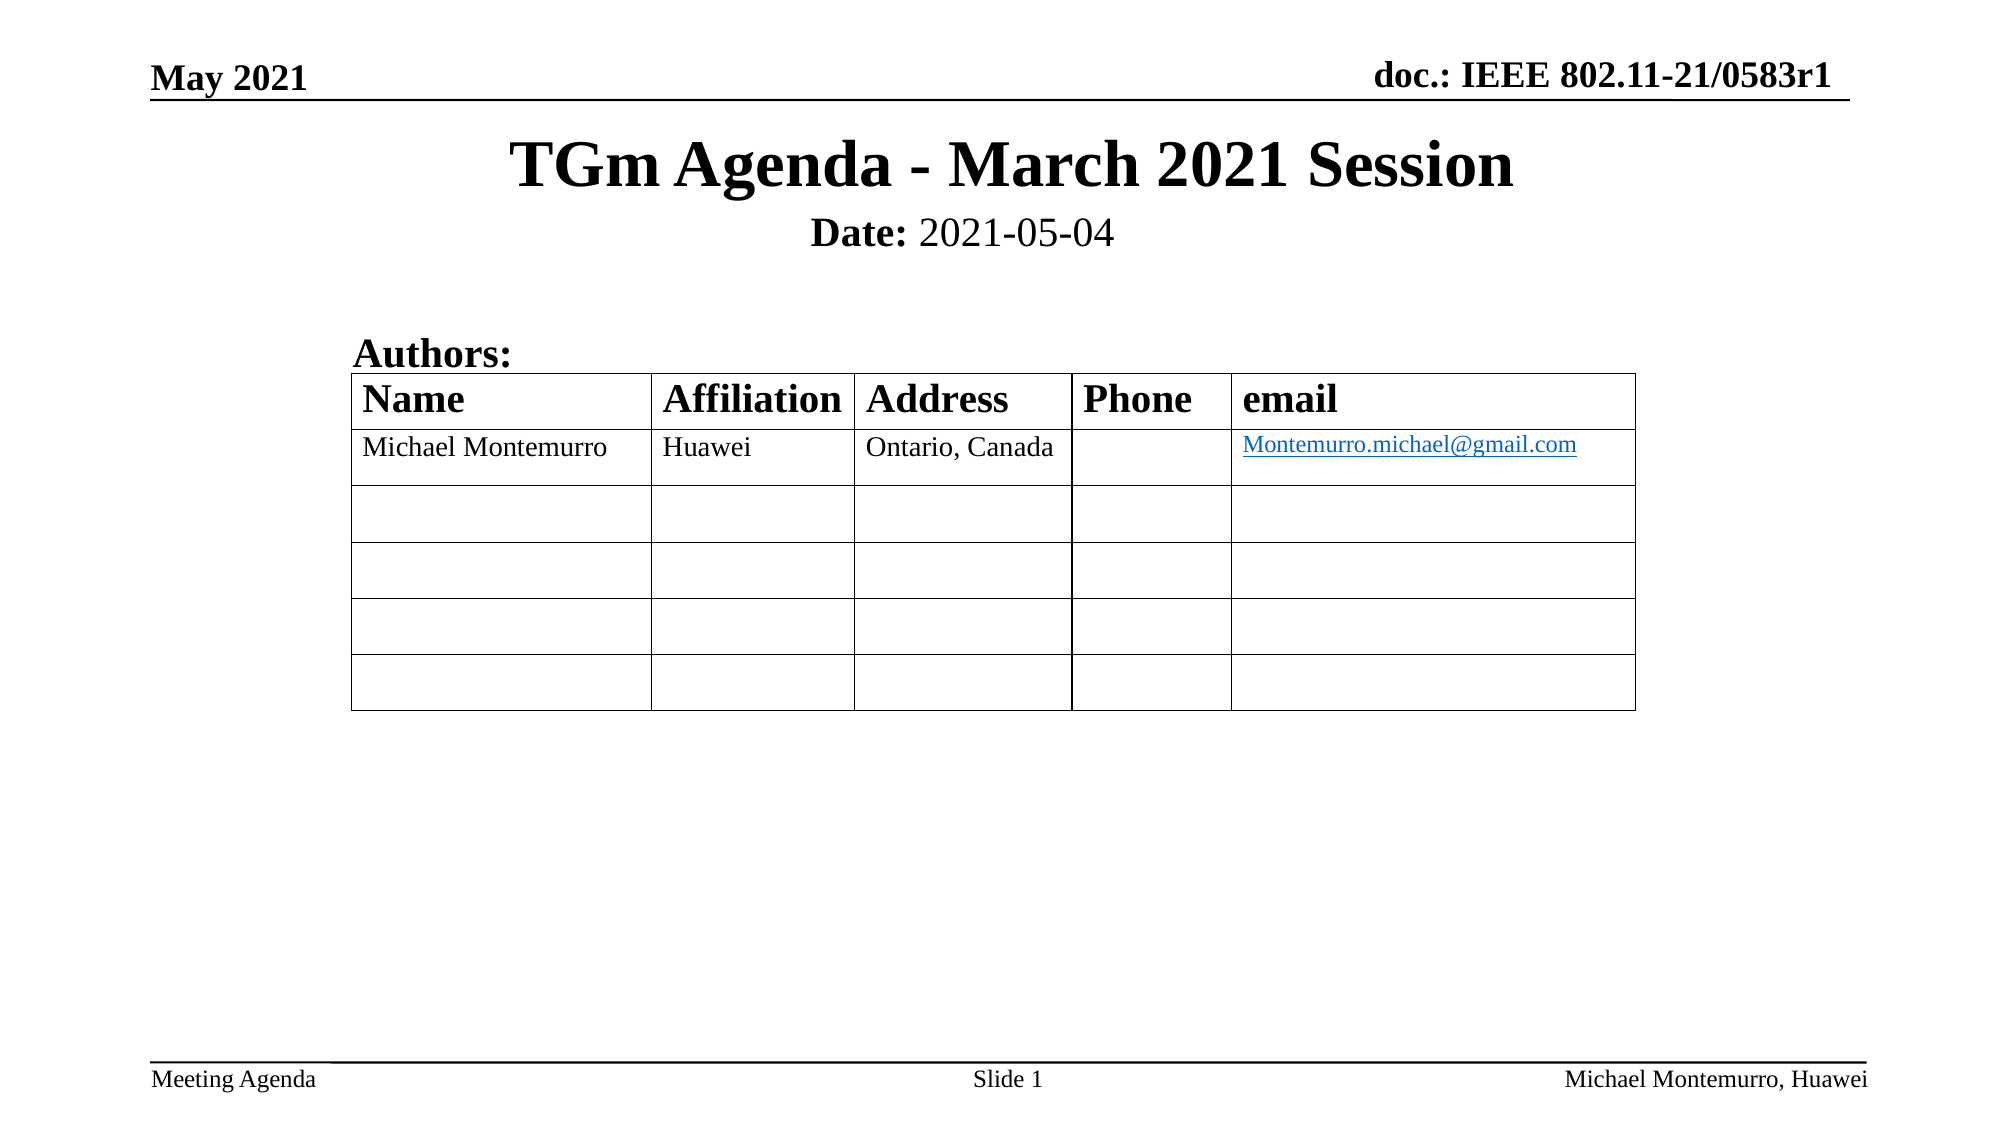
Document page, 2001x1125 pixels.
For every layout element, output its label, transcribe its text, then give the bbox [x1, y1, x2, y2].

footer Michael Montemurro, Huawei [1537, 1061, 1869, 1093]
text_box Authors: [337, 318, 575, 371]
text_box TGm Agenda - March 2021 Session [362, 112, 1663, 288]
text_box Date: 2021-05-04 [325, 203, 1601, 267]
slide_number Slide 1 [972, 1061, 1045, 1093]
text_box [335, 372, 1665, 784]
